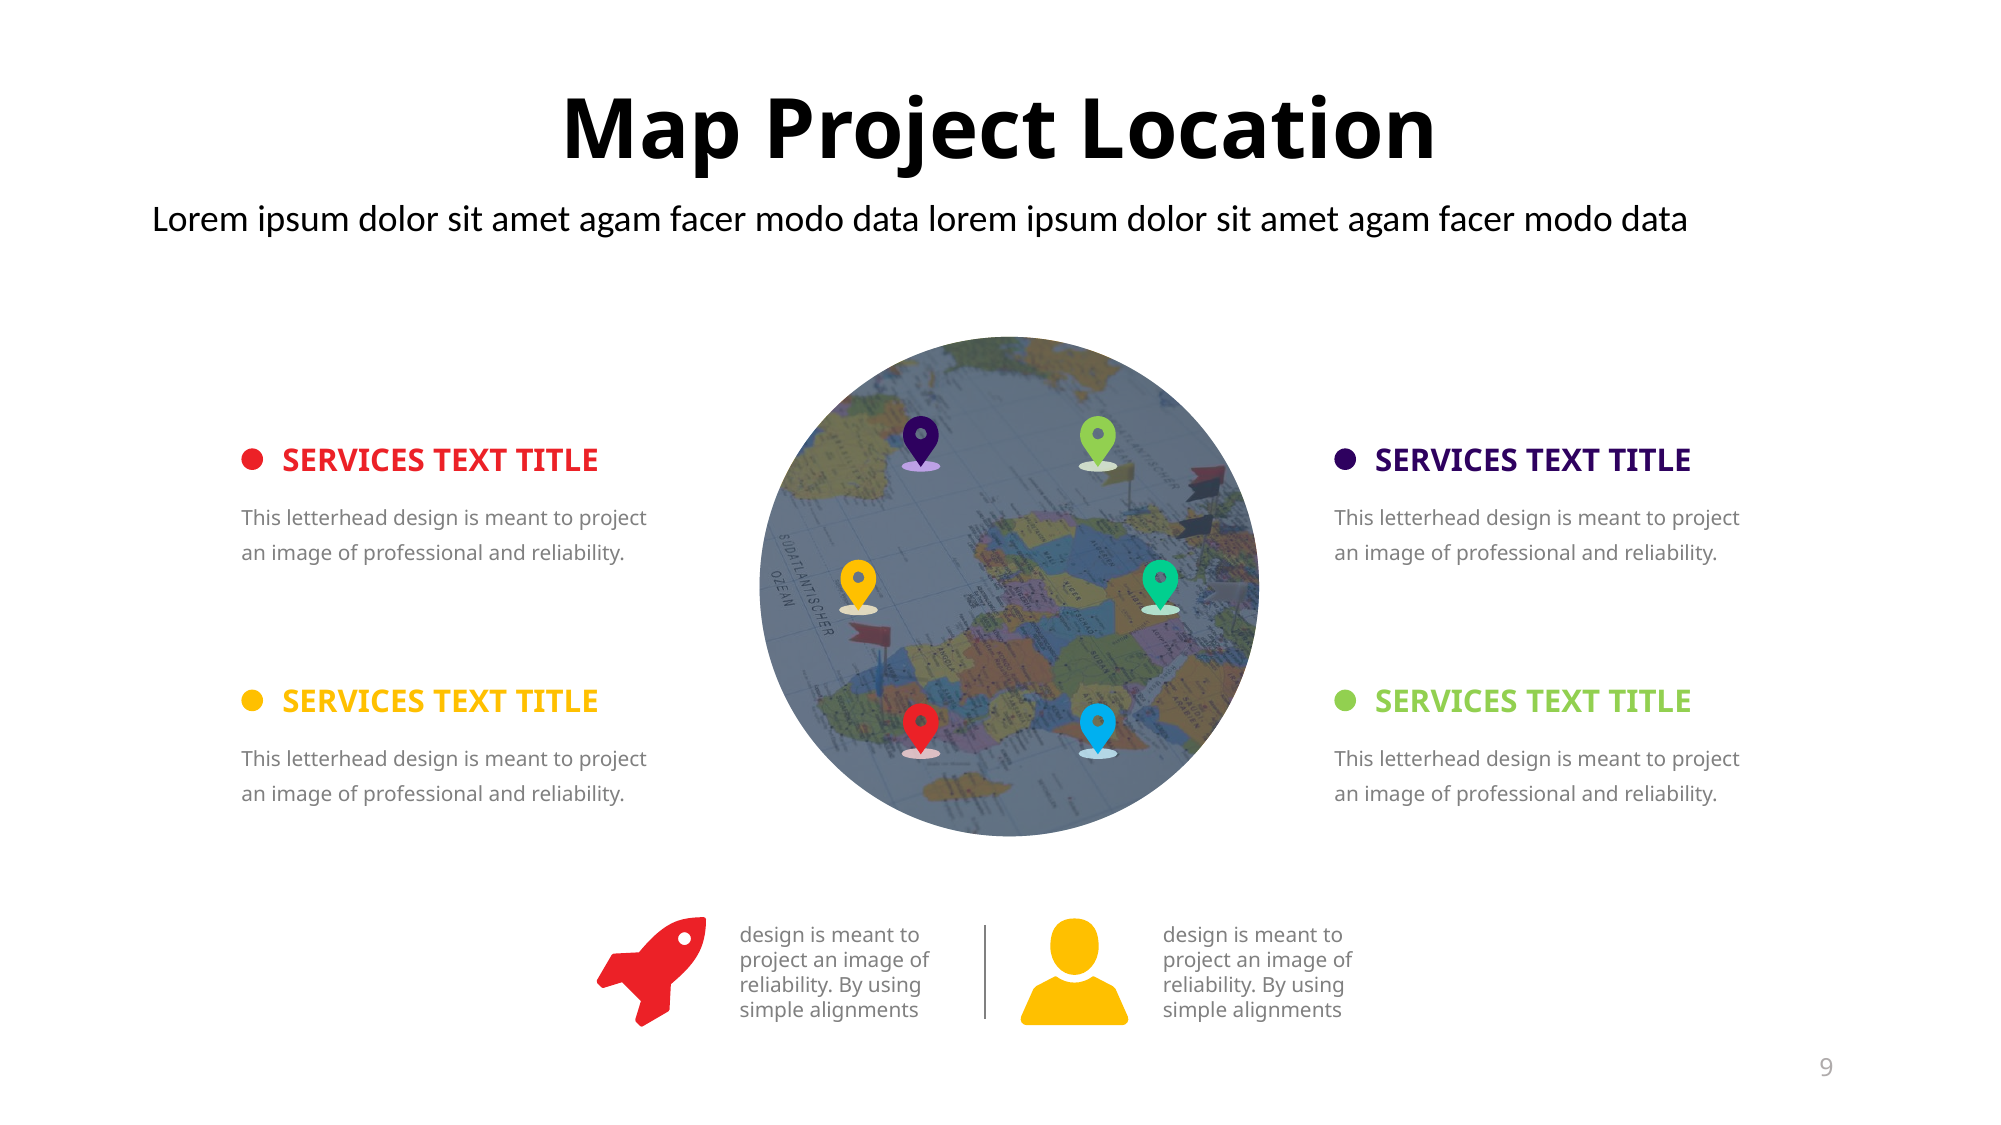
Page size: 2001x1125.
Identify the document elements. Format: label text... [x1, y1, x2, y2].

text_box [1078, 414, 1118, 472]
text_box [596, 917, 1373, 1027]
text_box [901, 414, 941, 472]
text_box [1078, 701, 1118, 759]
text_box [838, 557, 878, 616]
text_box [241, 437, 666, 558]
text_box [1140, 557, 1180, 616]
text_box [901, 701, 941, 759]
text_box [241, 679, 658, 800]
picture [759, 336, 1260, 837]
text_box Map Project Location [137, 75, 1863, 187]
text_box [1334, 679, 1759, 800]
subtitle Lorem ipsum dolor sit amet agam facer modo data lorem ipsum dolor sit amet agam facer modo data [137, 187, 1863, 227]
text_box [1334, 437, 1751, 558]
slide_number 9 [1790, 1042, 1863, 1094]
